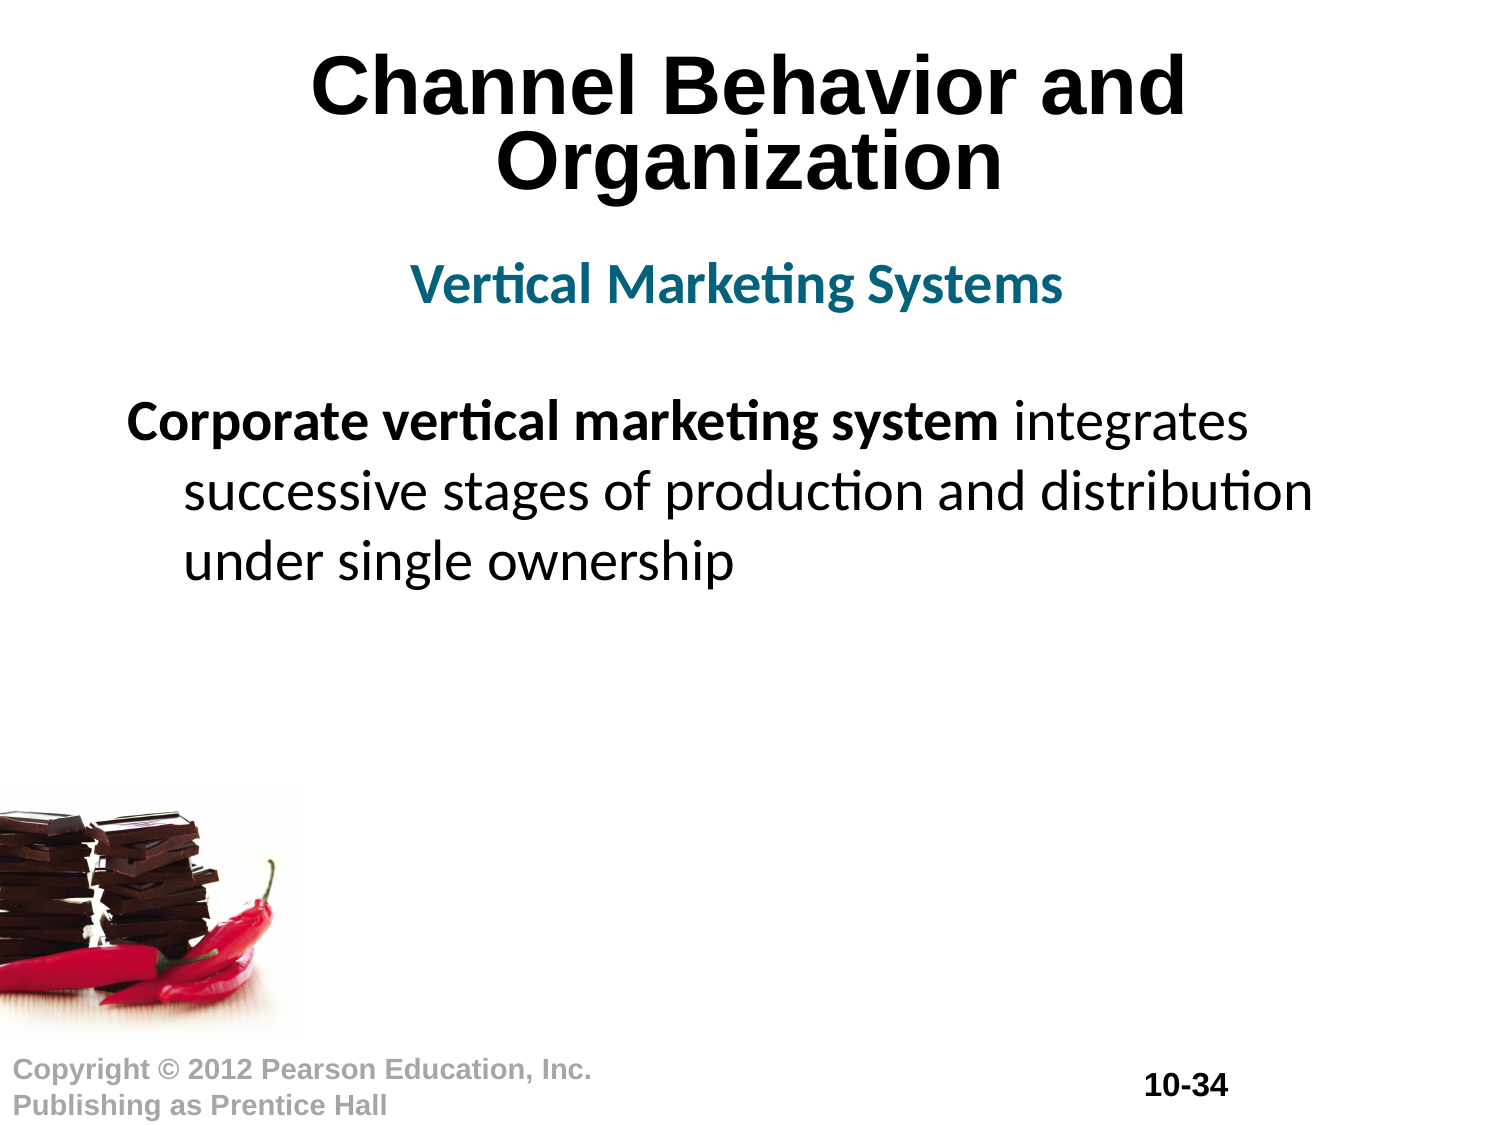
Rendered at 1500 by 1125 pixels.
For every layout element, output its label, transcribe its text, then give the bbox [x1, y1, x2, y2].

list Corporate vertical marketing system integrates successive stages of production and distribution under single ownership [112, 374, 1388, 1051]
title Channel Behavior and Organization [112, 37, 1388, 226]
list Vertical Marketing Systems [149, 237, 1326, 301]
picture [0, 789, 112, 1039]
